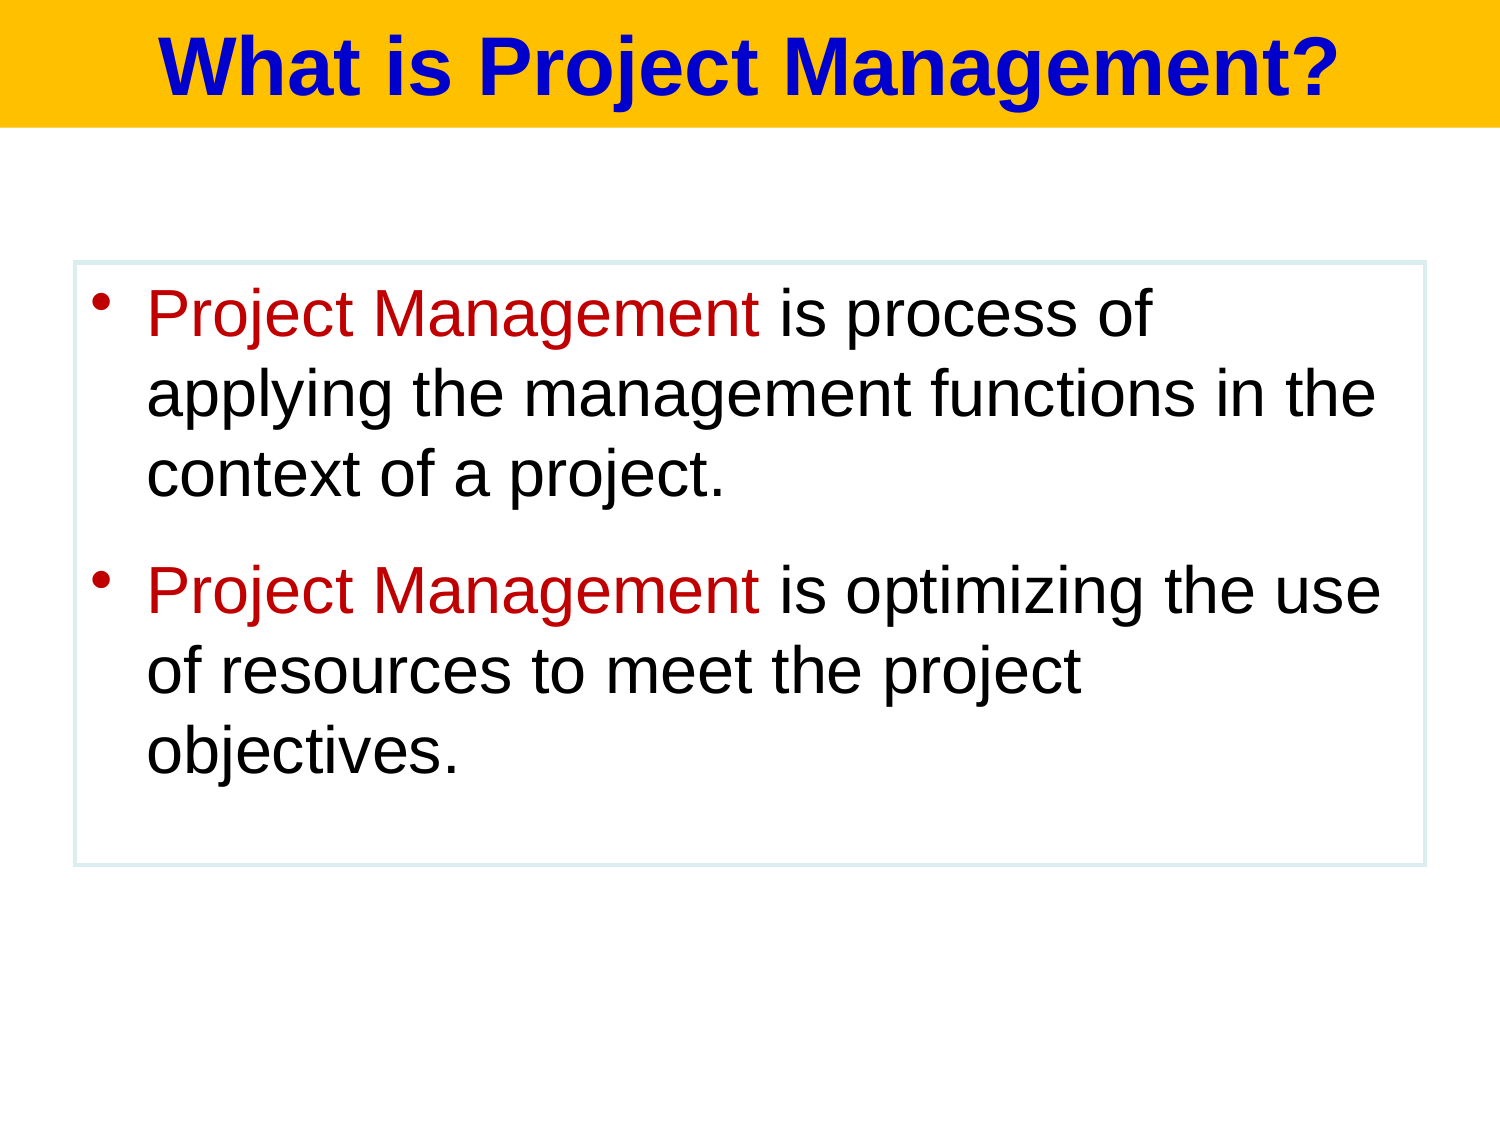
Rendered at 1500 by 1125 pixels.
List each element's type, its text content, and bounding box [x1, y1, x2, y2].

text_box What is Project Management? [0, 0, 1500, 128]
list Project Management is process of applying the management functions in the context of a project. Project Management is optimizing the use of resources to meet the project objectives. [73, 260, 1427, 867]
